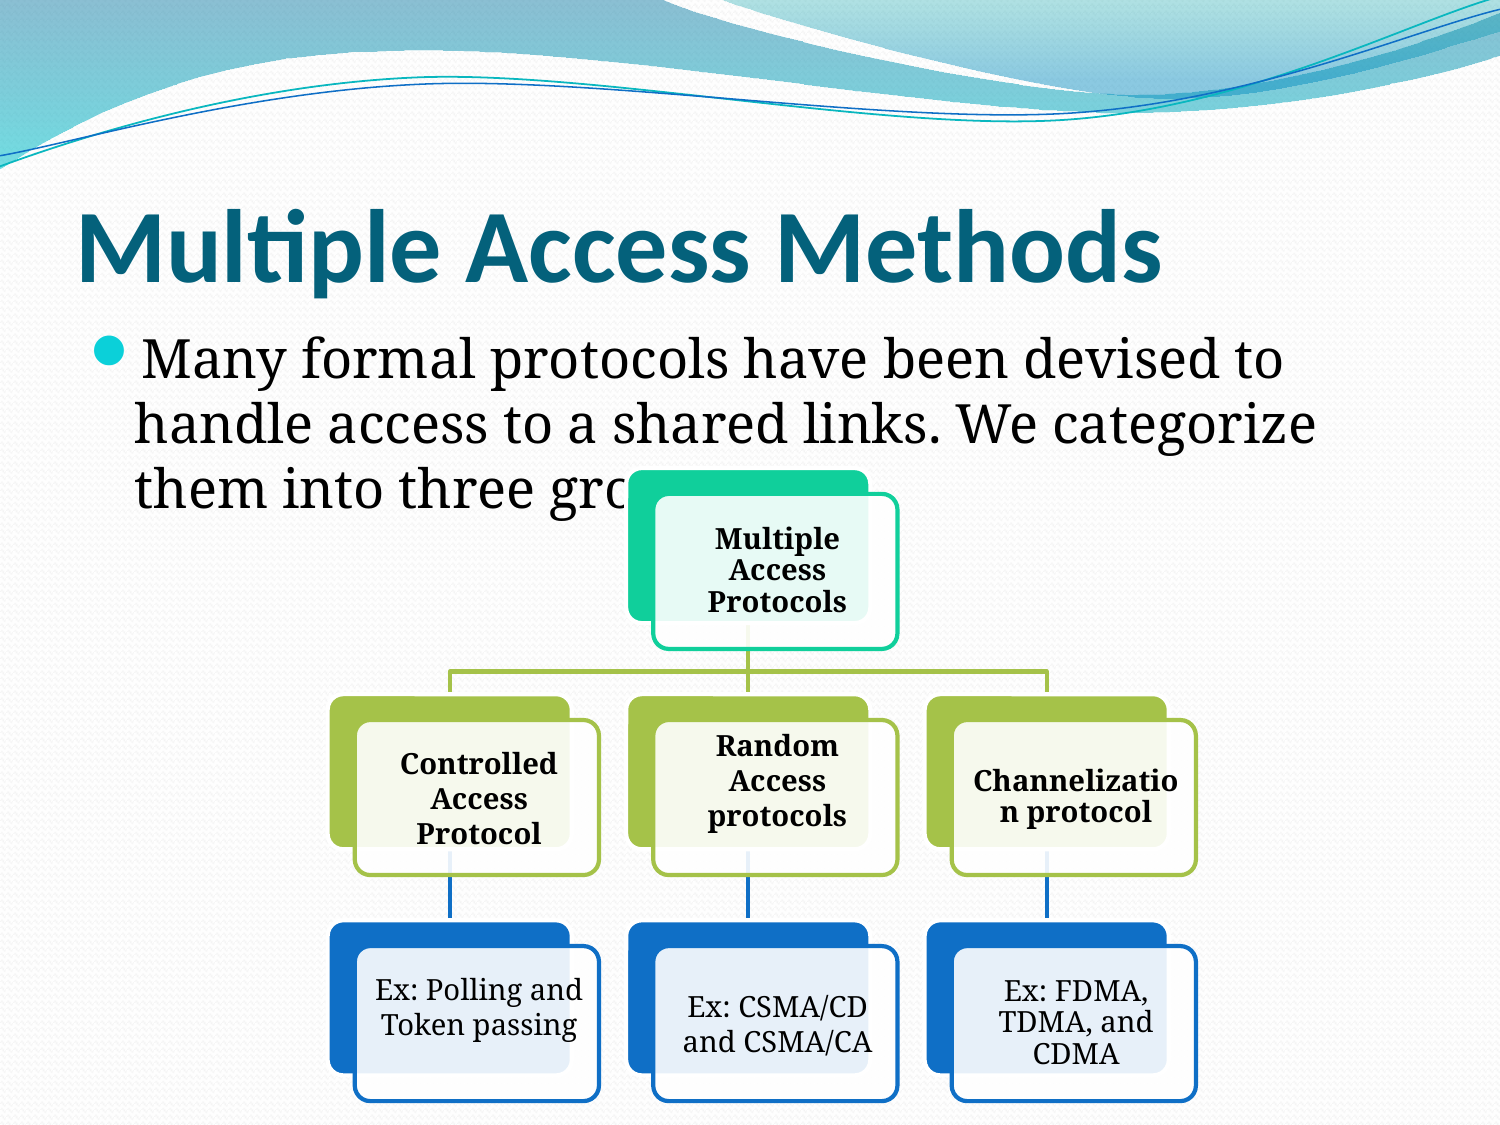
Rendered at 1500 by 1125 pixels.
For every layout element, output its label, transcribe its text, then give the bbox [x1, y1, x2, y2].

list Many formal protocols have been devised to handle access to a shared links. We categorize them into three groups. [75, 317, 1425, 1038]
title Multiple Access Methods [75, 115, 1425, 303]
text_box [206, 467, 1318, 1102]
